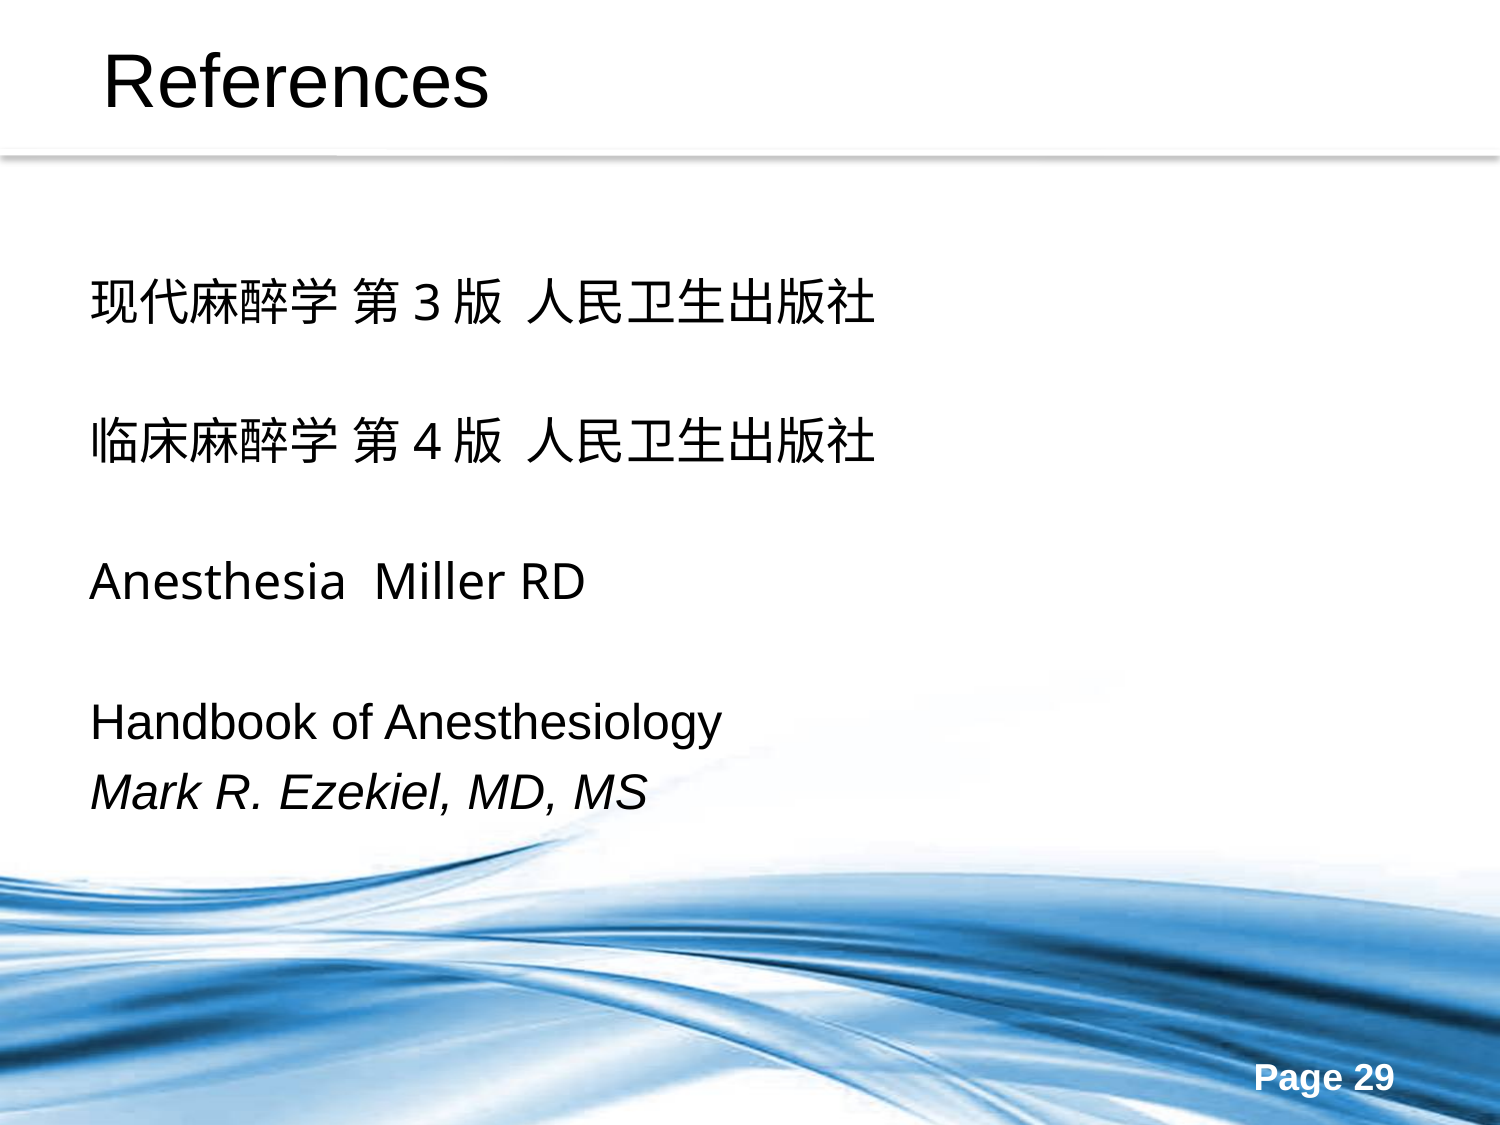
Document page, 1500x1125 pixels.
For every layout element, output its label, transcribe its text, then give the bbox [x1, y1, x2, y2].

text_box References [0, 23, 617, 131]
list 现代麻醉学 第3版 人民卫生出版社 临床麻醉学 第4版 人民卫生出版社 Anesthesia Miller RD Handbook of Anesthesiology Mark R. Ezekiel, MD, MS [75, 262, 1425, 1005]
picture [0, 566, 1500, 1125]
